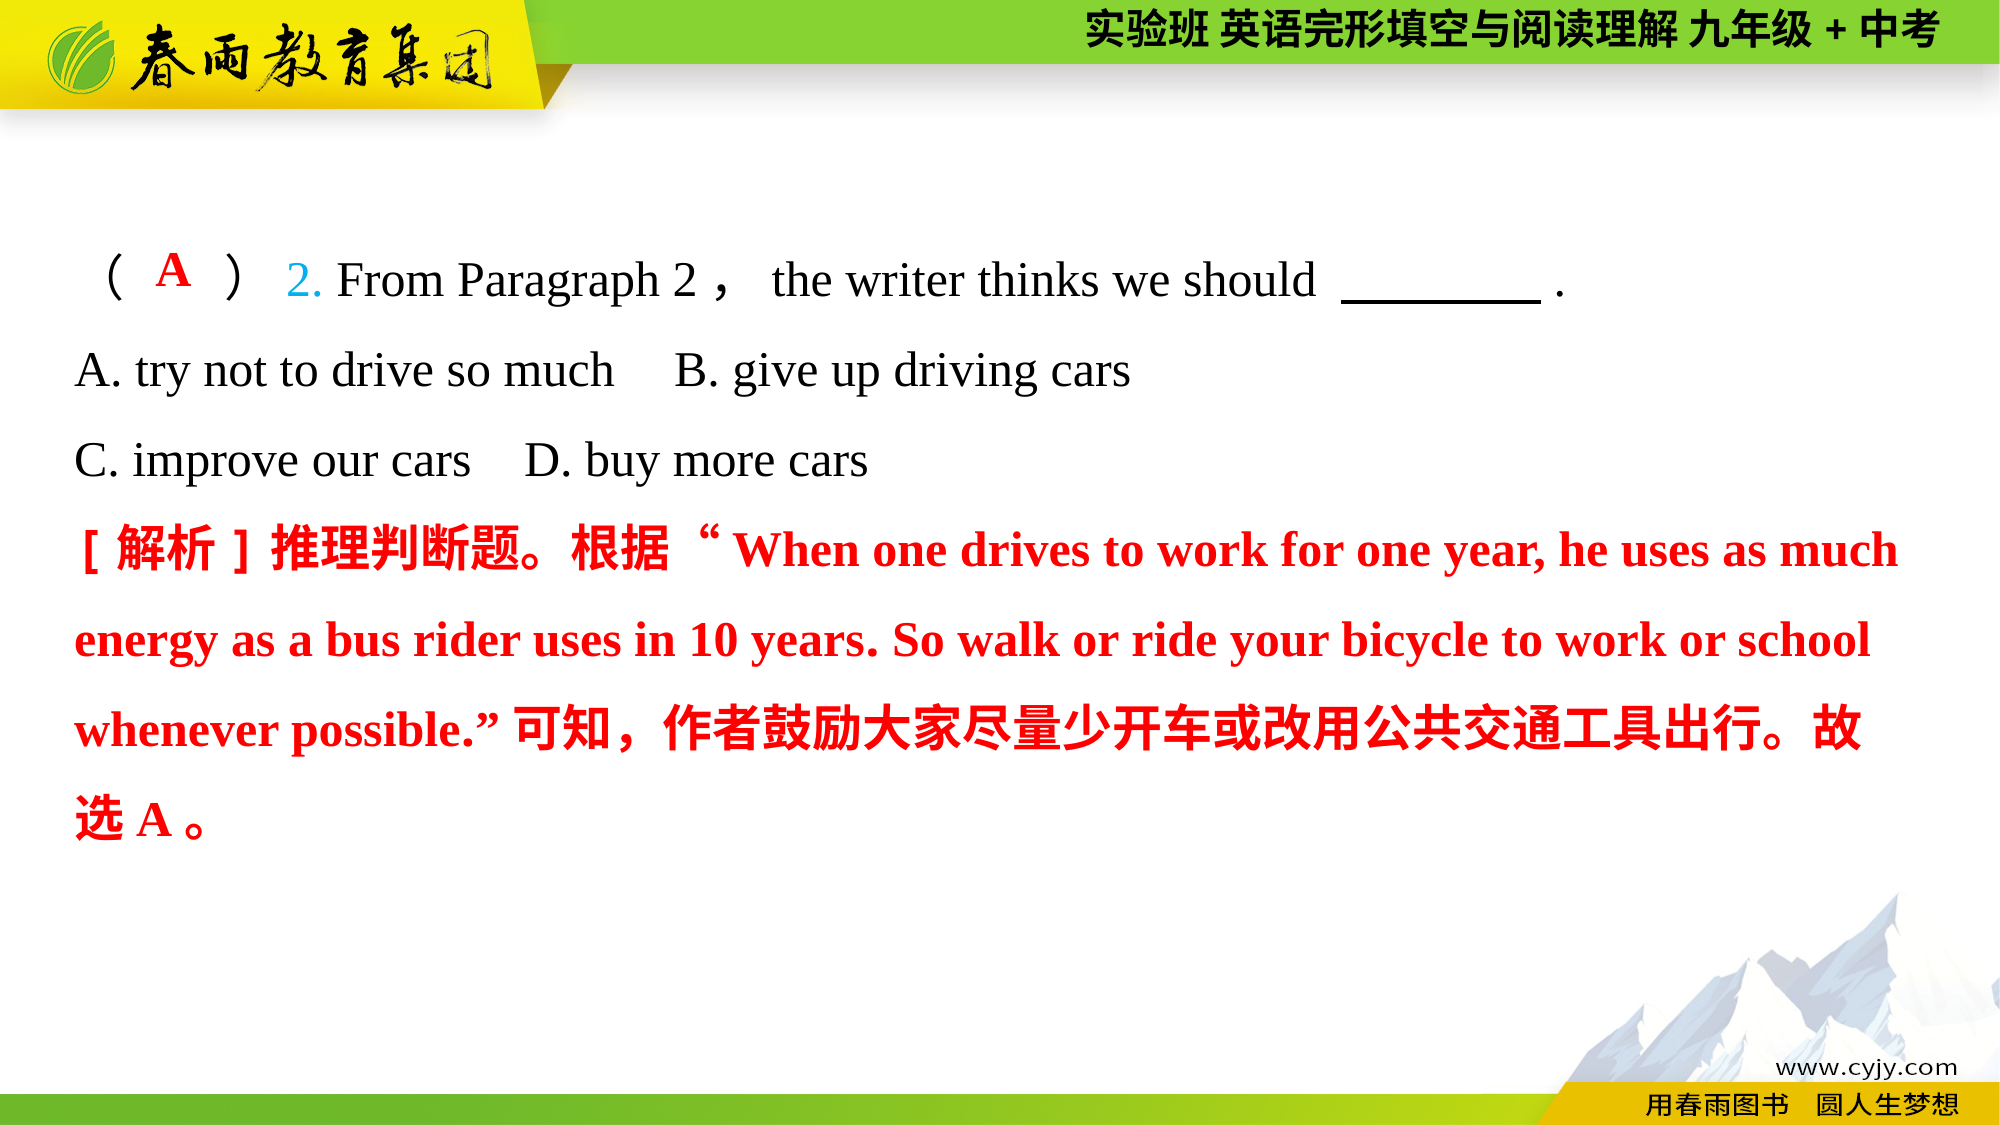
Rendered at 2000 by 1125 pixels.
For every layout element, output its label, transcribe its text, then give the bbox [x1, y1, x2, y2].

picture [0, 0, 2000, 1125]
text_box A [140, 229, 207, 305]
text_box [解析]推理判断题。根据“When one drives to work for one year, he uses as much energy as a bus rider uses in 10 years. So walk or ride your bicycle to work or school whenever possible.”可知，作者鼓励大家尽量少开车或改用公共交通工具出行。故 选A。 [59, 497, 1944, 854]
list （ ）2. From Paragraph 2，the writer thinks we should . A. try not to drive so much B. give up driving cars C. improve our cars D. buy more cars [59, 208, 1944, 497]
